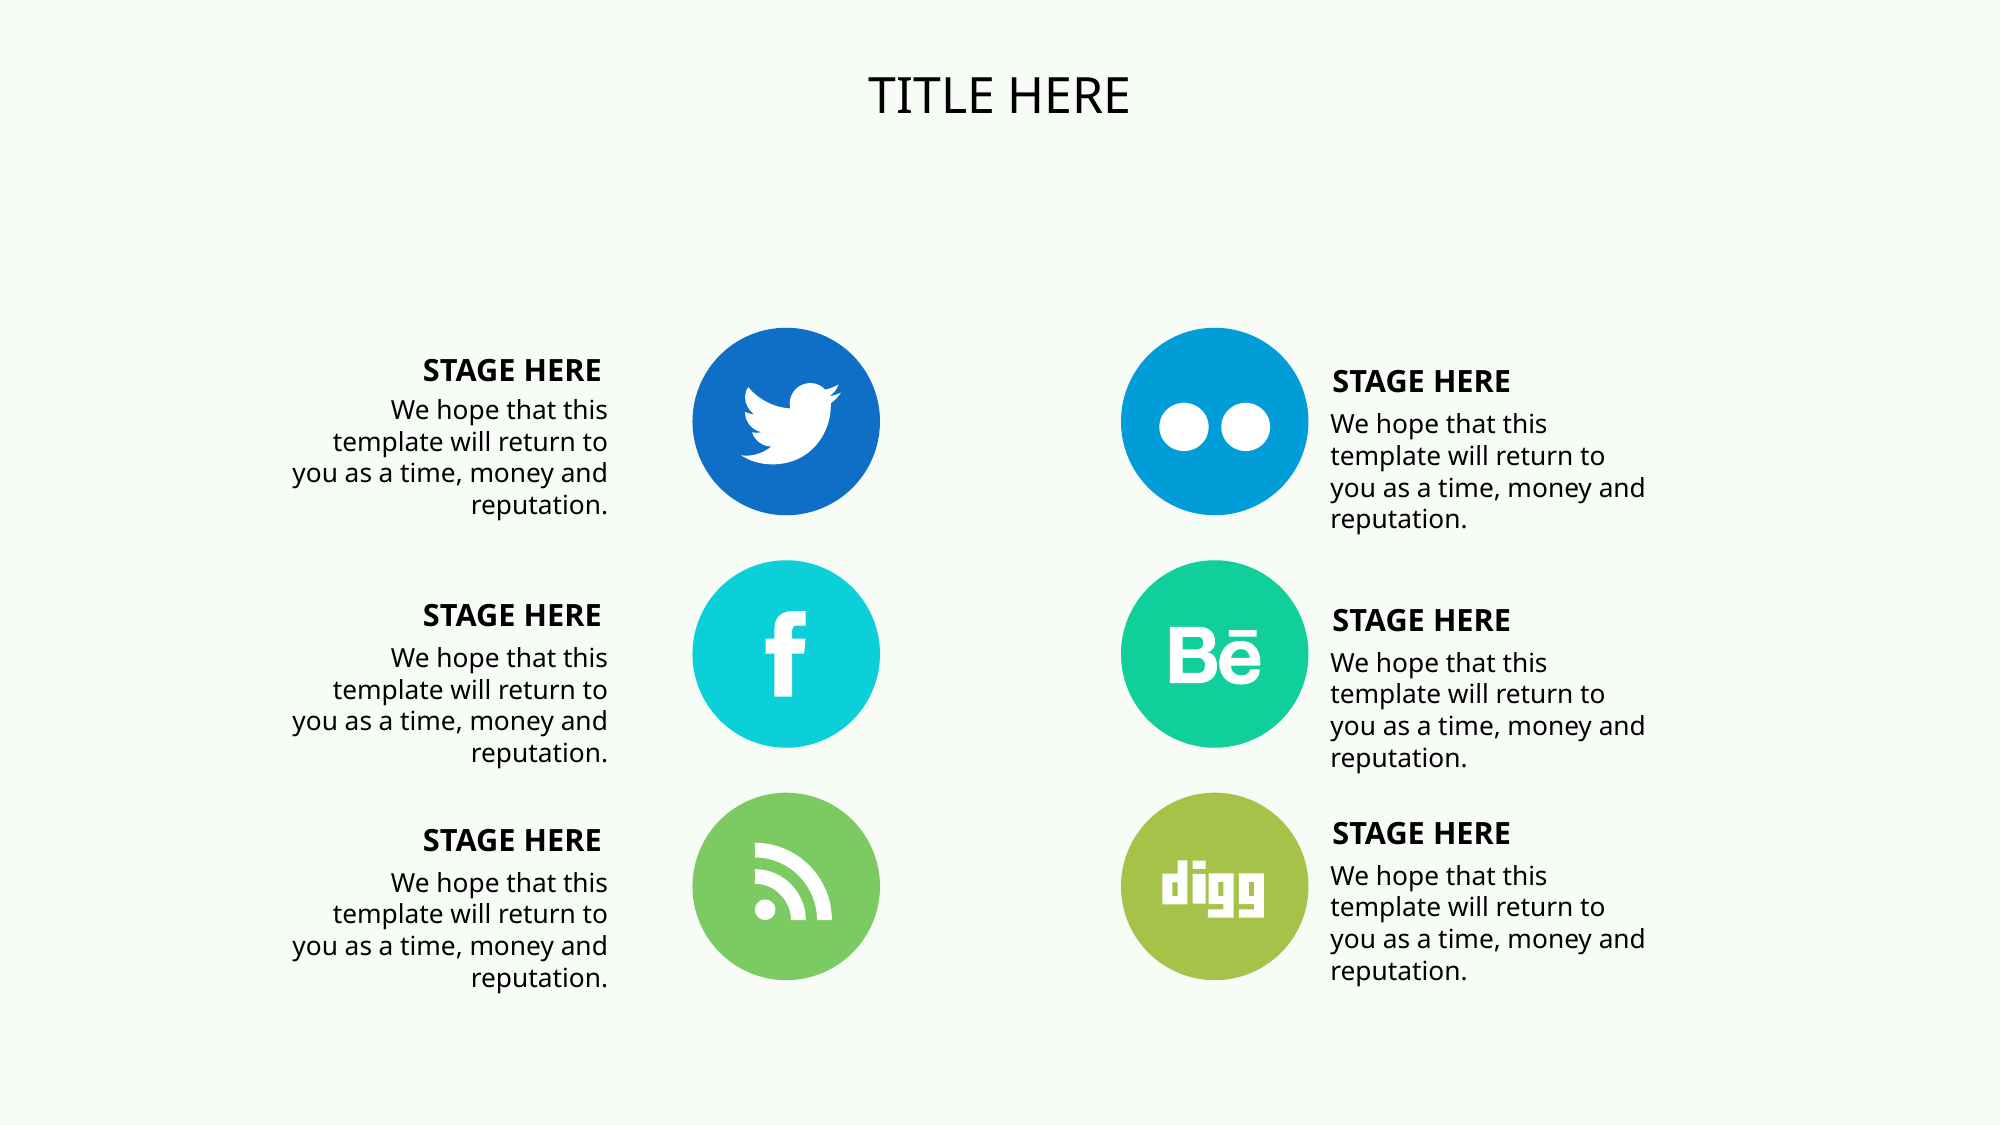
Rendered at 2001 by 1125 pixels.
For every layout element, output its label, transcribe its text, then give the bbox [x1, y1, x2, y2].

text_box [692, 560, 880, 748]
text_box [1120, 792, 1309, 981]
text_box TITLE HERE [478, 33, 1523, 124]
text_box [1316, 800, 1665, 987]
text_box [1120, 327, 1309, 516]
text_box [1316, 348, 1665, 536]
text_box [692, 327, 880, 516]
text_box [1316, 587, 1665, 774]
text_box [269, 337, 618, 522]
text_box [1120, 560, 1309, 748]
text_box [692, 792, 880, 981]
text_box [269, 582, 618, 770]
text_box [269, 807, 618, 994]
